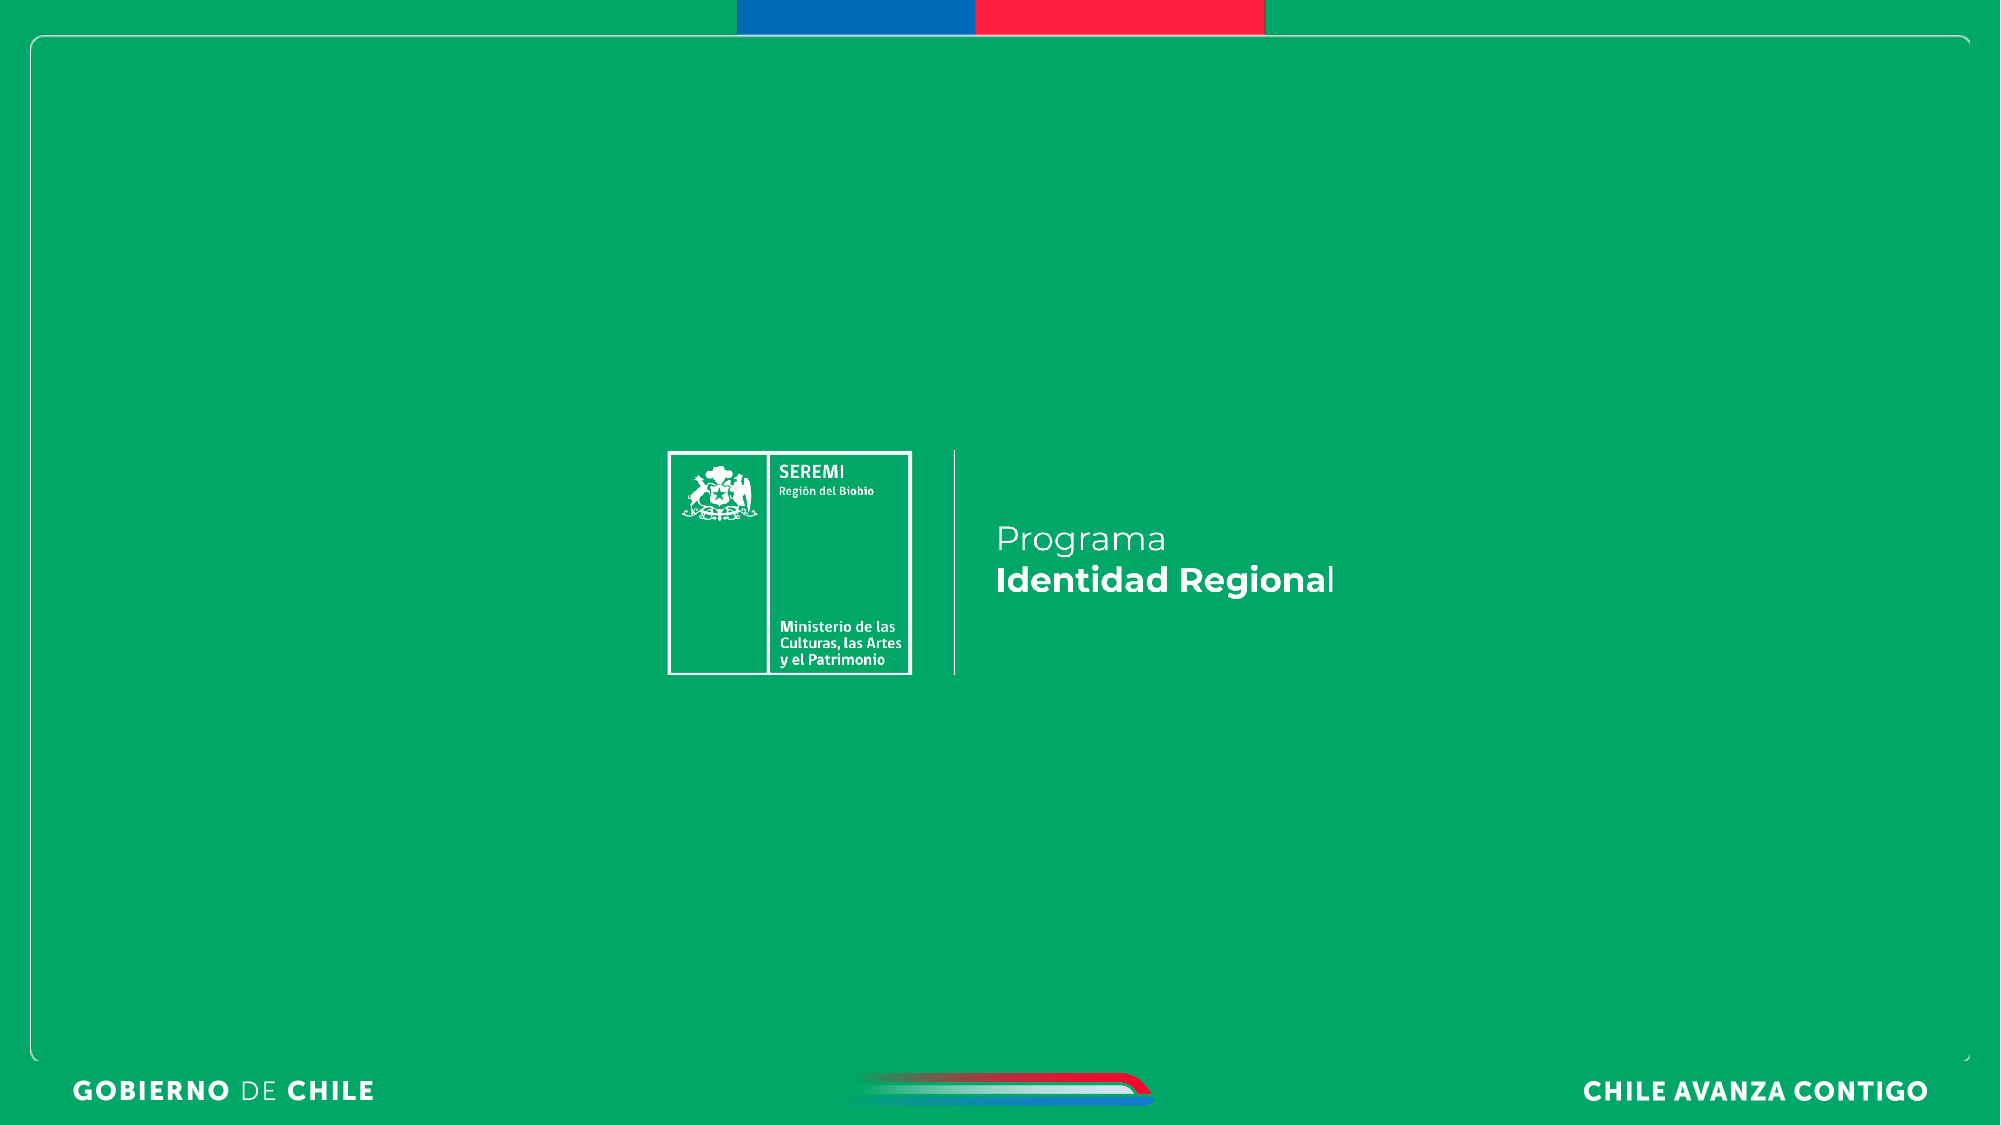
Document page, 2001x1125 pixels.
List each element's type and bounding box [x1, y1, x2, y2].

picture [69, 1073, 1931, 1112]
